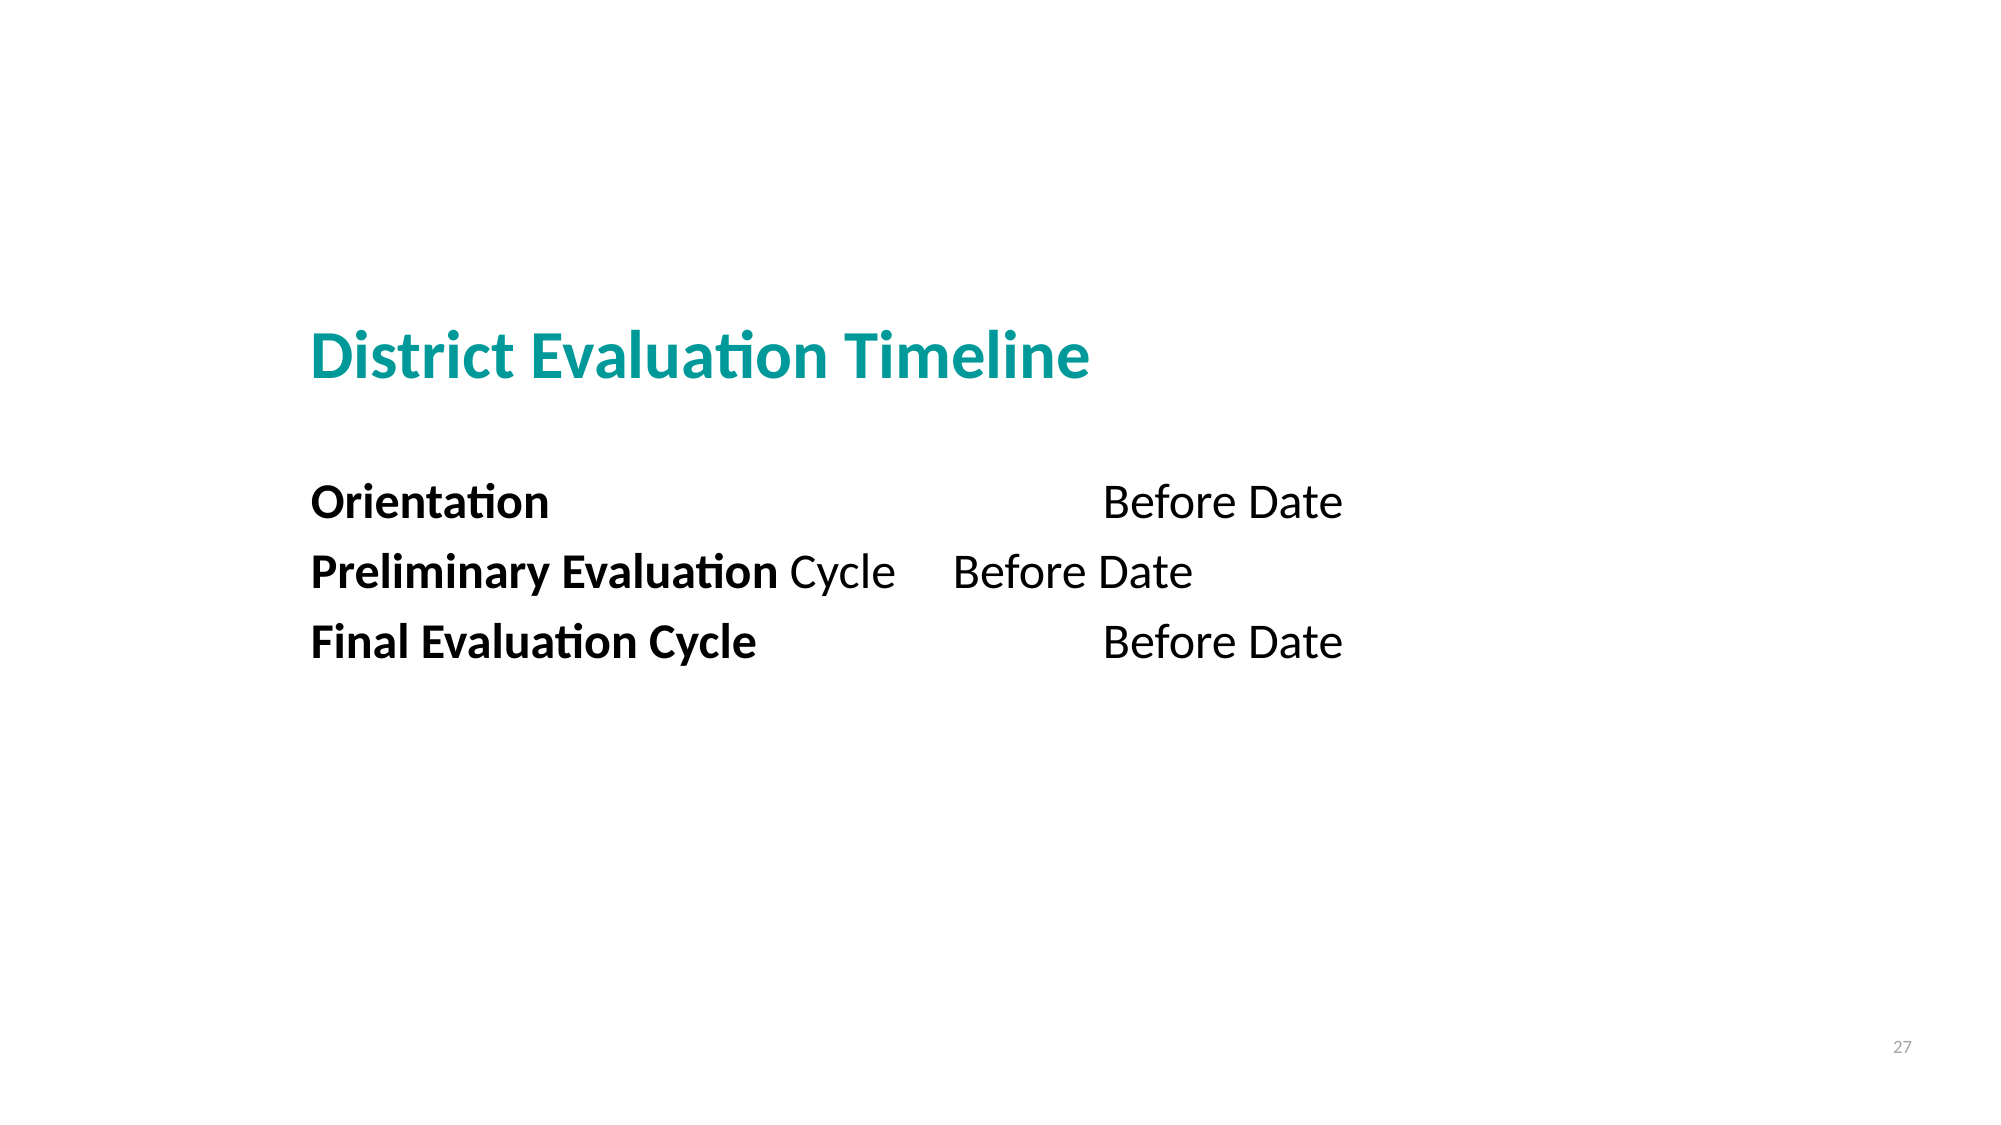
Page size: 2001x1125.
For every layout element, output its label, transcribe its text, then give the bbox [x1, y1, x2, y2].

slide_number 27 [1462, 1016, 1913, 1076]
list Orientation Before Date Preliminary Evaluation Cycle Before Date Final Evaluation Cycle Before Date [310, 468, 1605, 858]
title District Evaluation Timeline [310, 229, 1605, 393]
